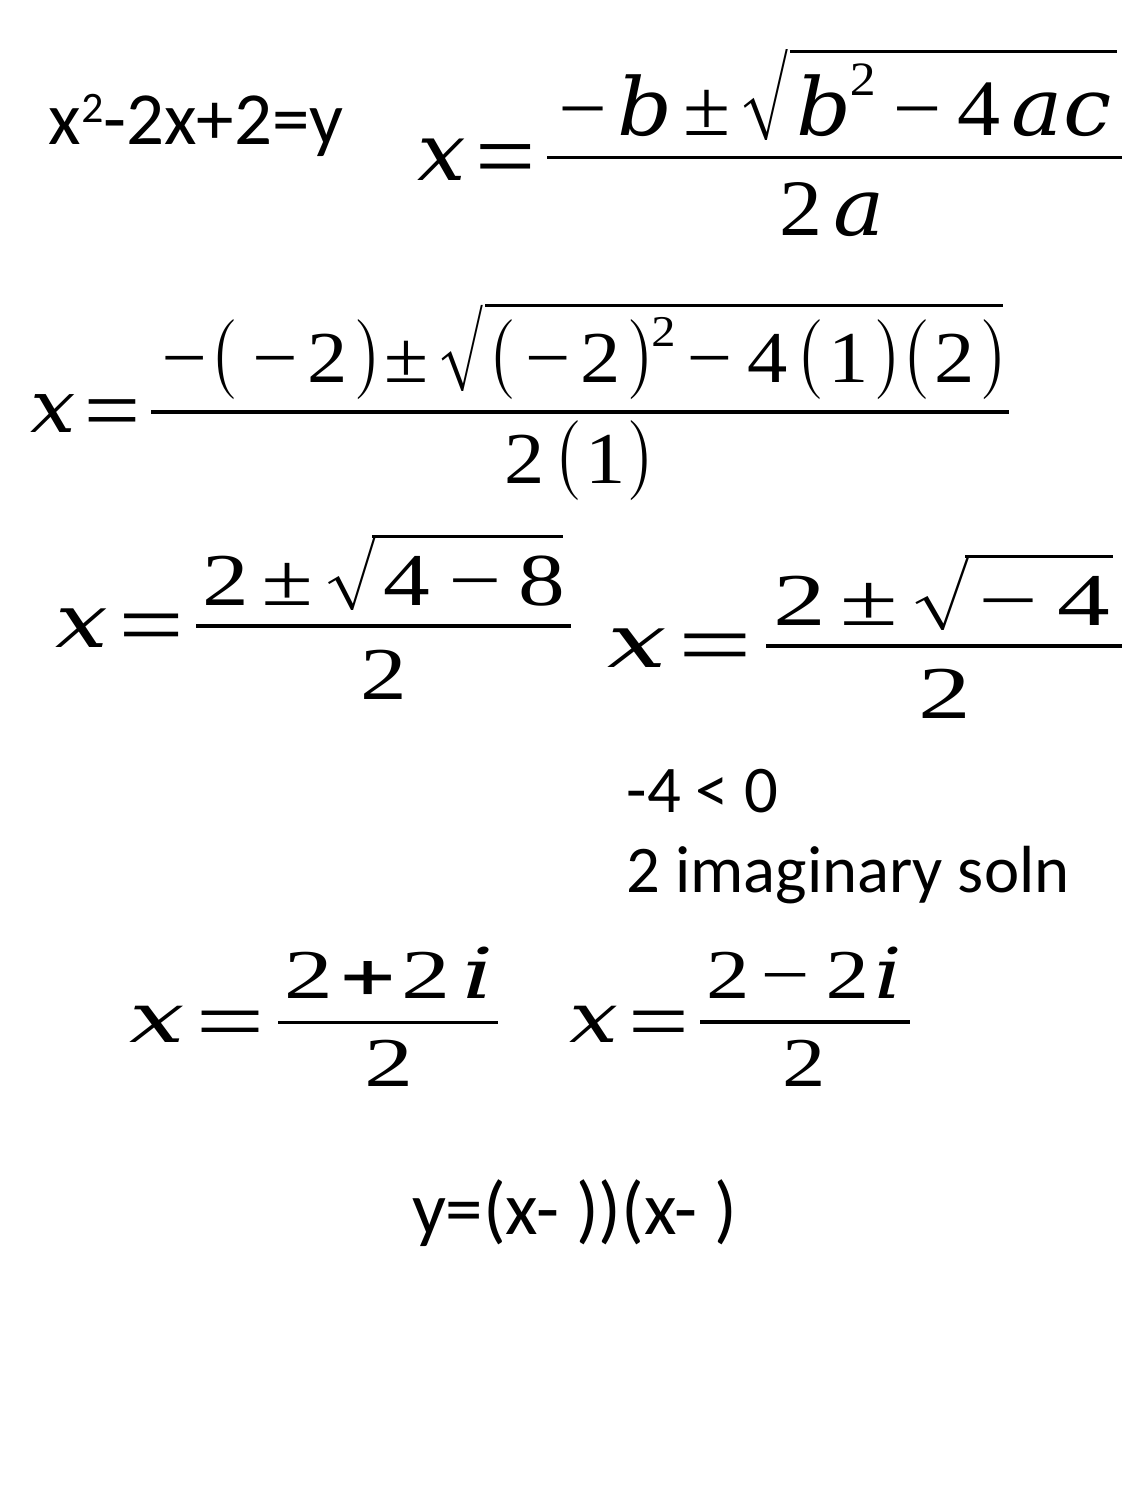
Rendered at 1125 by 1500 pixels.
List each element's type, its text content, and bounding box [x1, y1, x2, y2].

text_box -4 < 0 2 imaginary soln [611, 738, 1085, 914]
text_box x2-2x+2=y [34, 62, 447, 168]
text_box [123, 936, 914, 1105]
